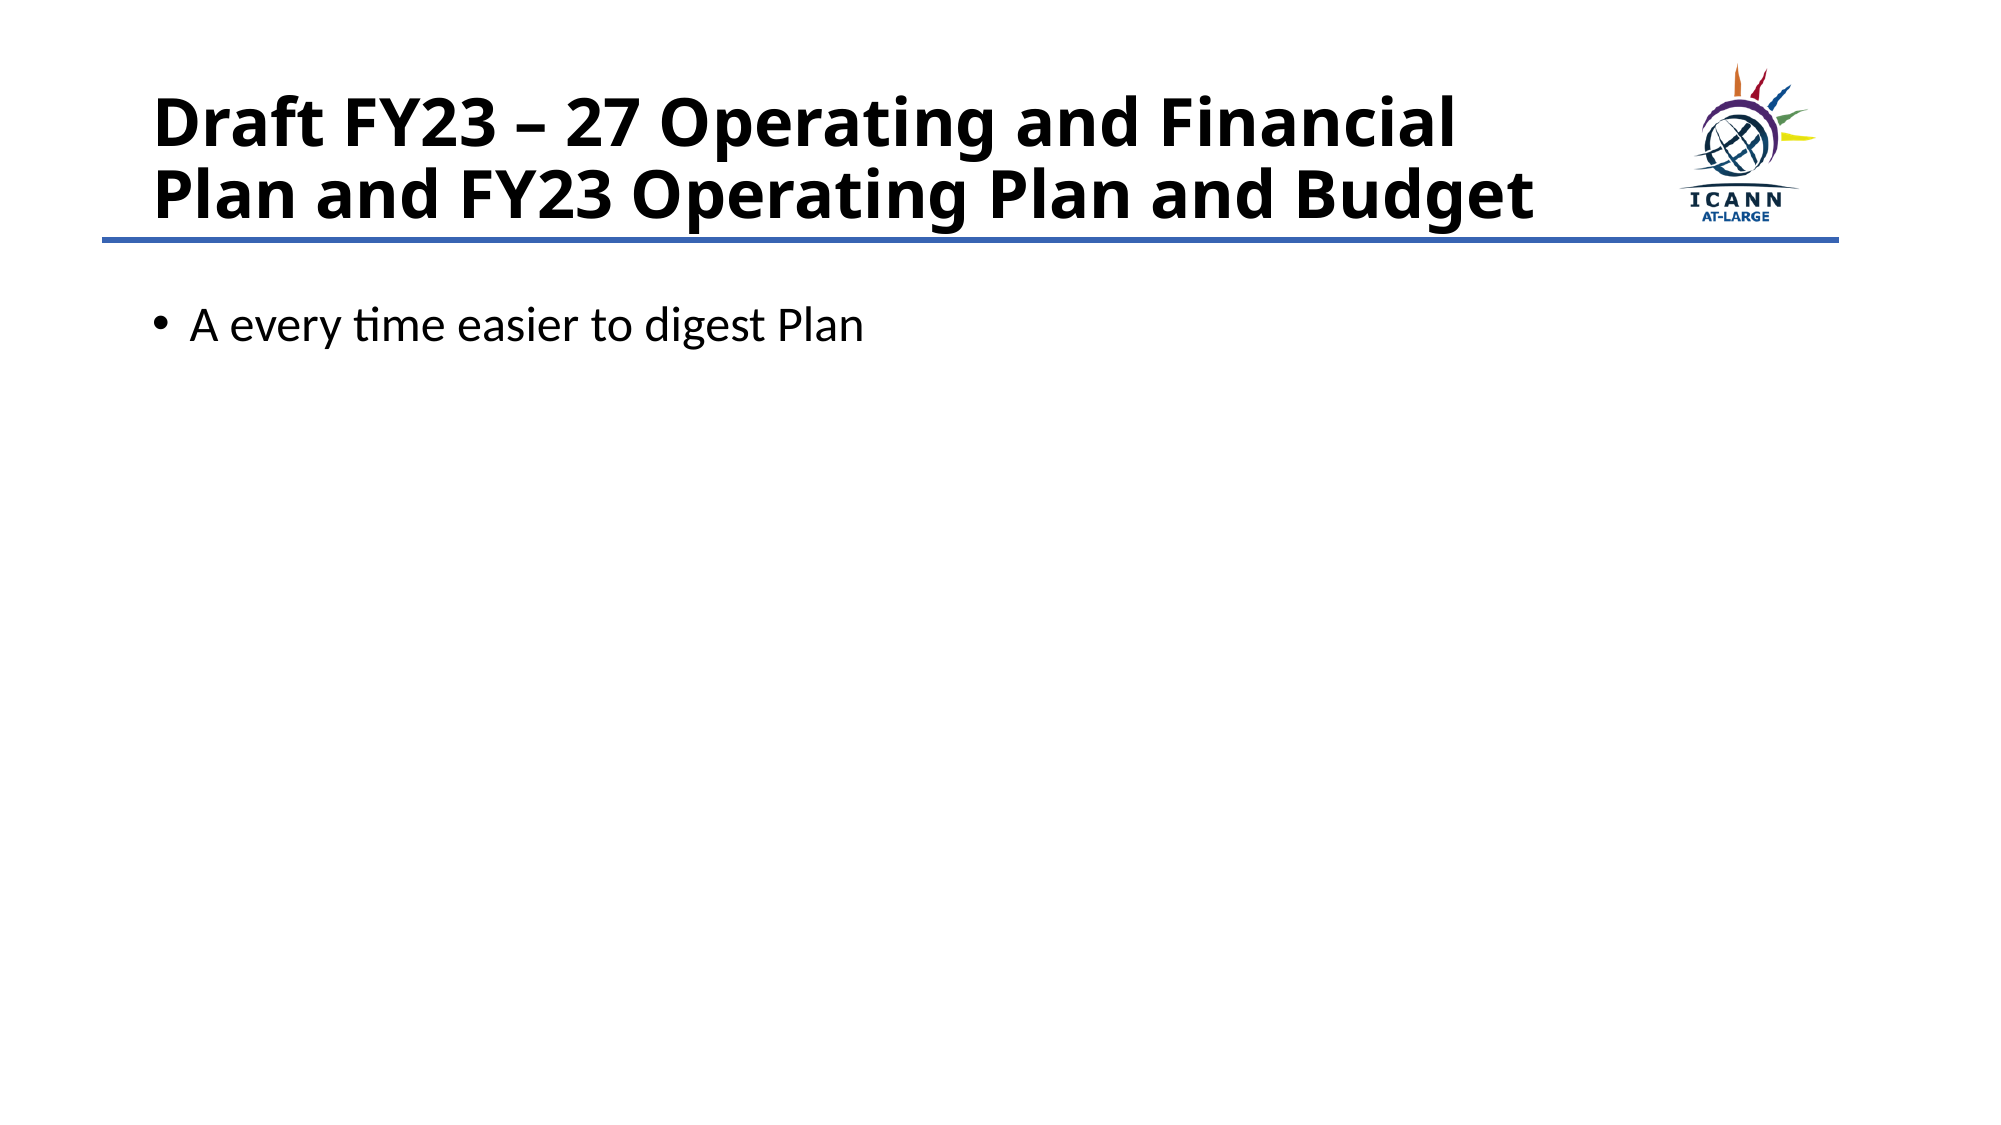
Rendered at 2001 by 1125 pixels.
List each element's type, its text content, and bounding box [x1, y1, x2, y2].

text_box Draft FY23 – 27 Operating and Financial Plan and FY23 Operating Plan and Budget [137, 81, 1585, 223]
picture [1676, 59, 1830, 231]
text_box A every time easier to digest Plan [137, 291, 1863, 1014]
